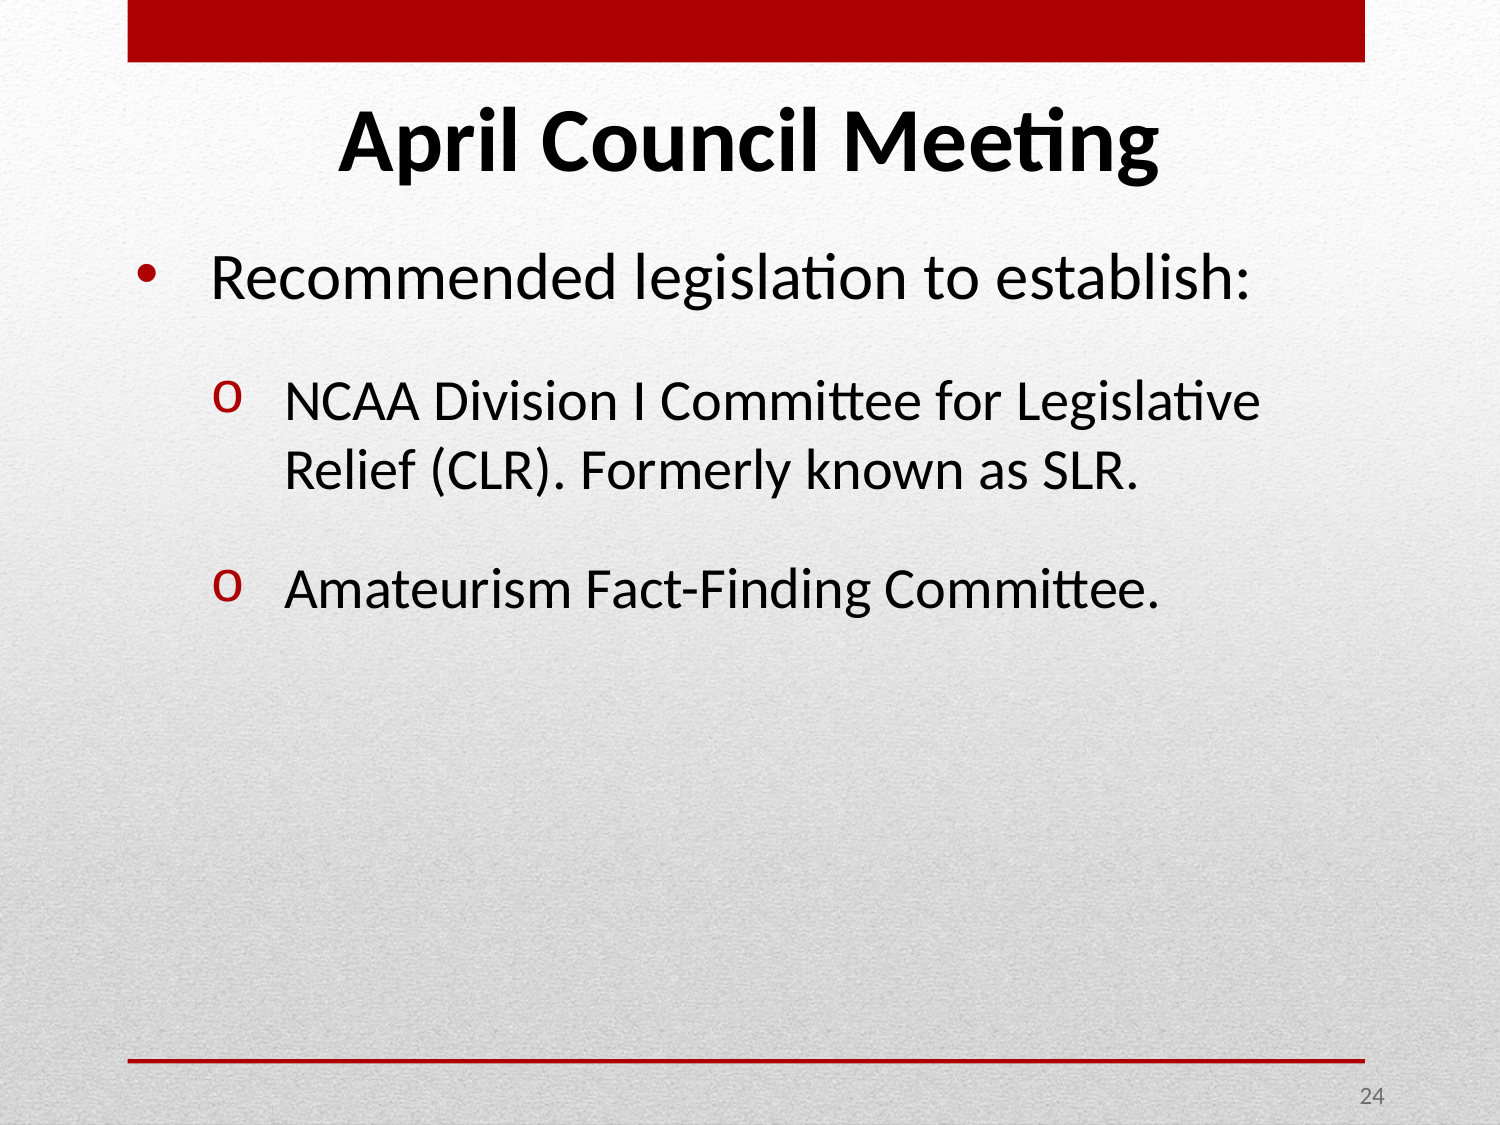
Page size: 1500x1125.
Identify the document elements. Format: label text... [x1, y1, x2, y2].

slide_number 24 [1275, 1065, 1400, 1125]
text_box April Council Meeting [0, 59, 1500, 210]
list Recommended legislation to establish: NCAA Division I Committee for Legislative Relief (CLR). Formerly known as SLR. Amateurism Fact-Finding Committee. [120, 224, 1358, 863]
